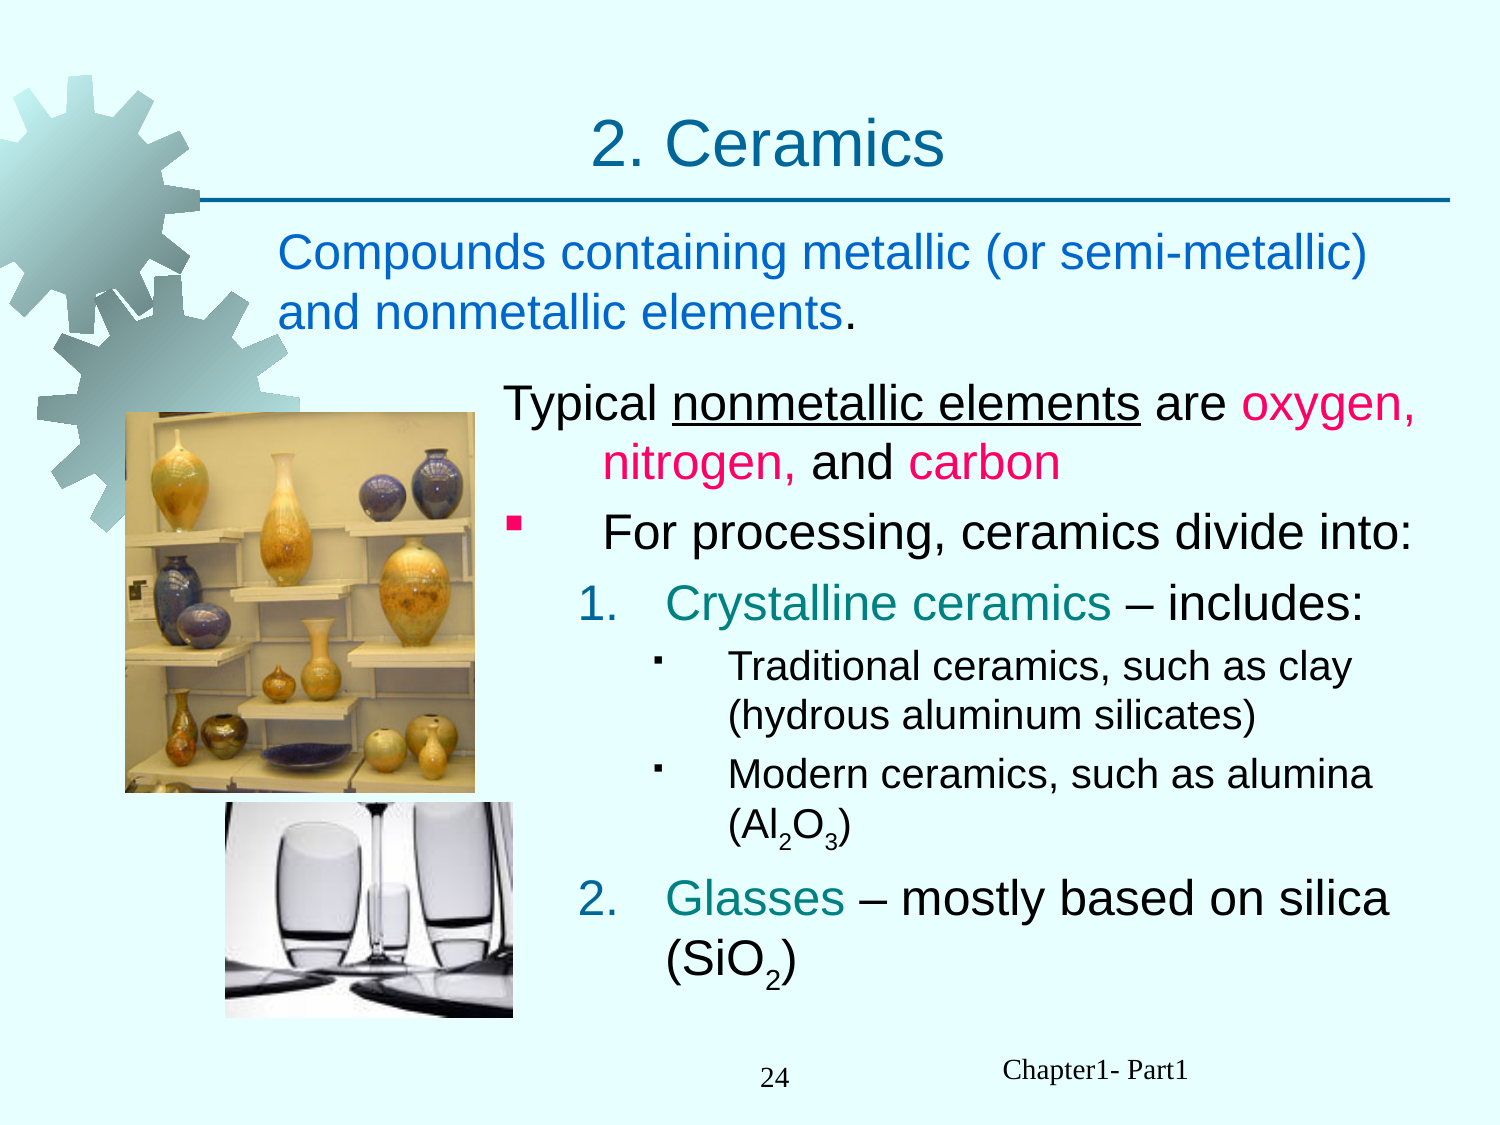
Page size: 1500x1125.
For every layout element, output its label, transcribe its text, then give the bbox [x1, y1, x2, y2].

picture [124, 412, 475, 793]
slide_number 24 [599, 1050, 951, 1125]
footer Chapter1- Part1 [987, 1042, 1463, 1122]
text_box Compounds containing metallic (or semi-metallic) and nonmetallic elements. [262, 212, 1425, 348]
list Typical nonmetallic elements are oxygen, nitrogen, and carbon For processing, ceramics divide into: Crystalline ceramics – includes: Traditional ceramics, such as clay (hydrous aluminum silicates) Modern ceramics, such as alumina (Al2O3) Glasses – mostly based on silica (SiO2) [487, 362, 1438, 1013]
picture [224, 801, 513, 1018]
title 2. Ceramics [185, 85, 1352, 190]
